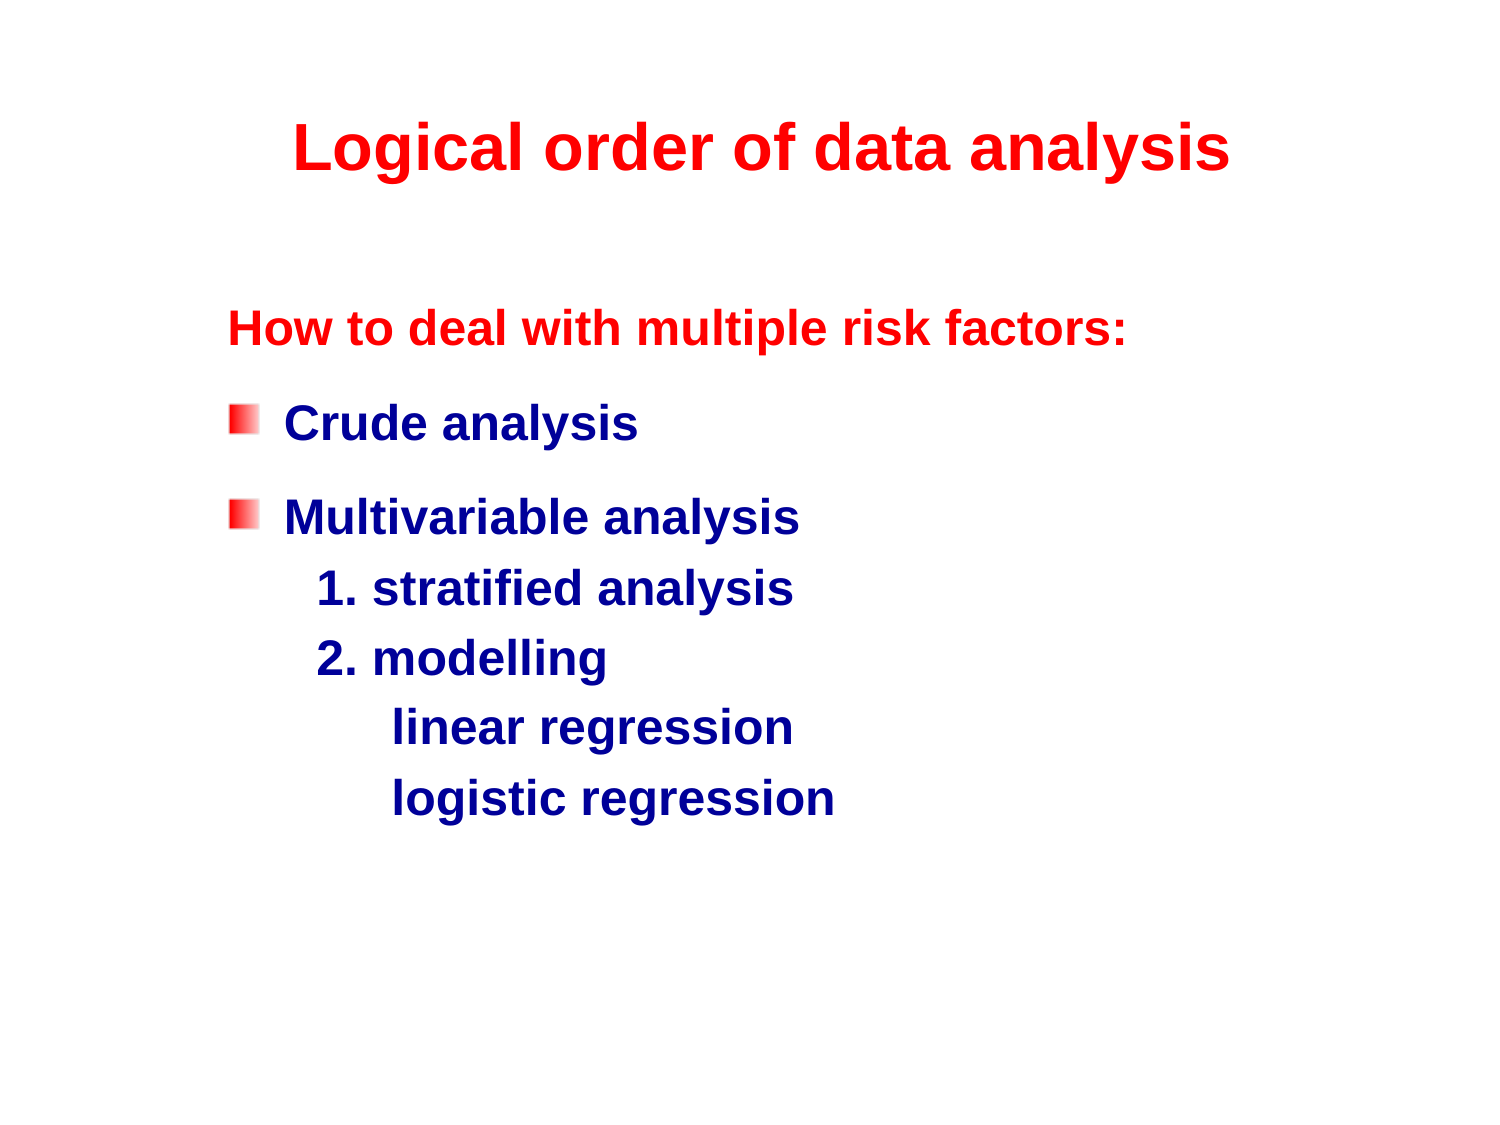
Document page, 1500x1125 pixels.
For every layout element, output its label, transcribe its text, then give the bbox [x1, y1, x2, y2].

picture [227, 497, 263, 533]
list How to deal with multiple risk factors: Crude analysis Multivariable analysis 1. stratified analysis 2. modelling linear regression logistic regression [212, 287, 1263, 963]
title Logical order of data analysis [124, 49, 1401, 238]
picture [227, 402, 263, 438]
